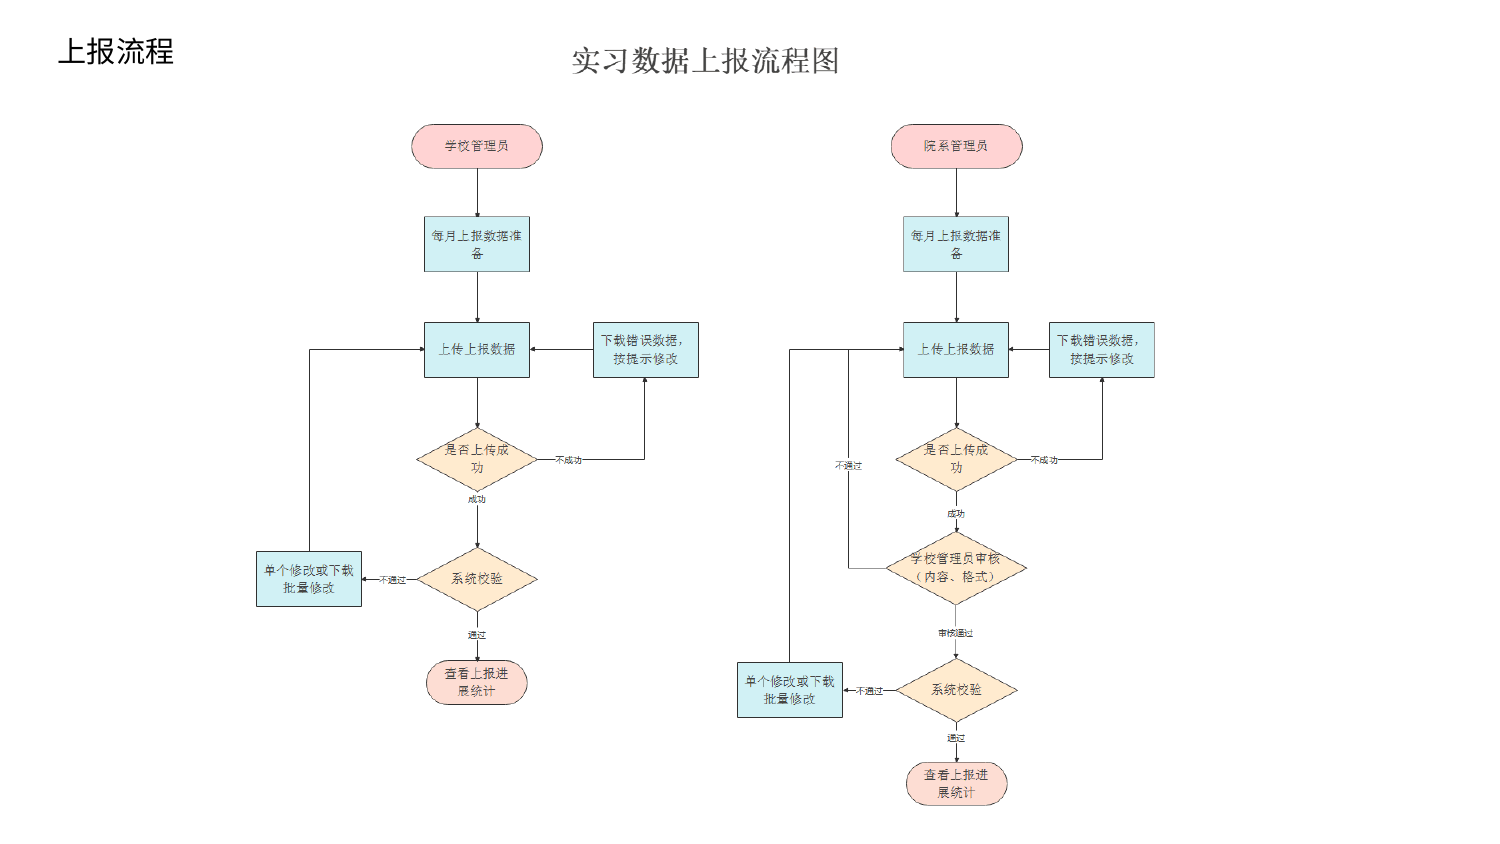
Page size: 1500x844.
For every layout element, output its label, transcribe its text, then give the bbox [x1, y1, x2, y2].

title 上报流程 [42, 11, 939, 77]
picture [256, 38, 1155, 806]
